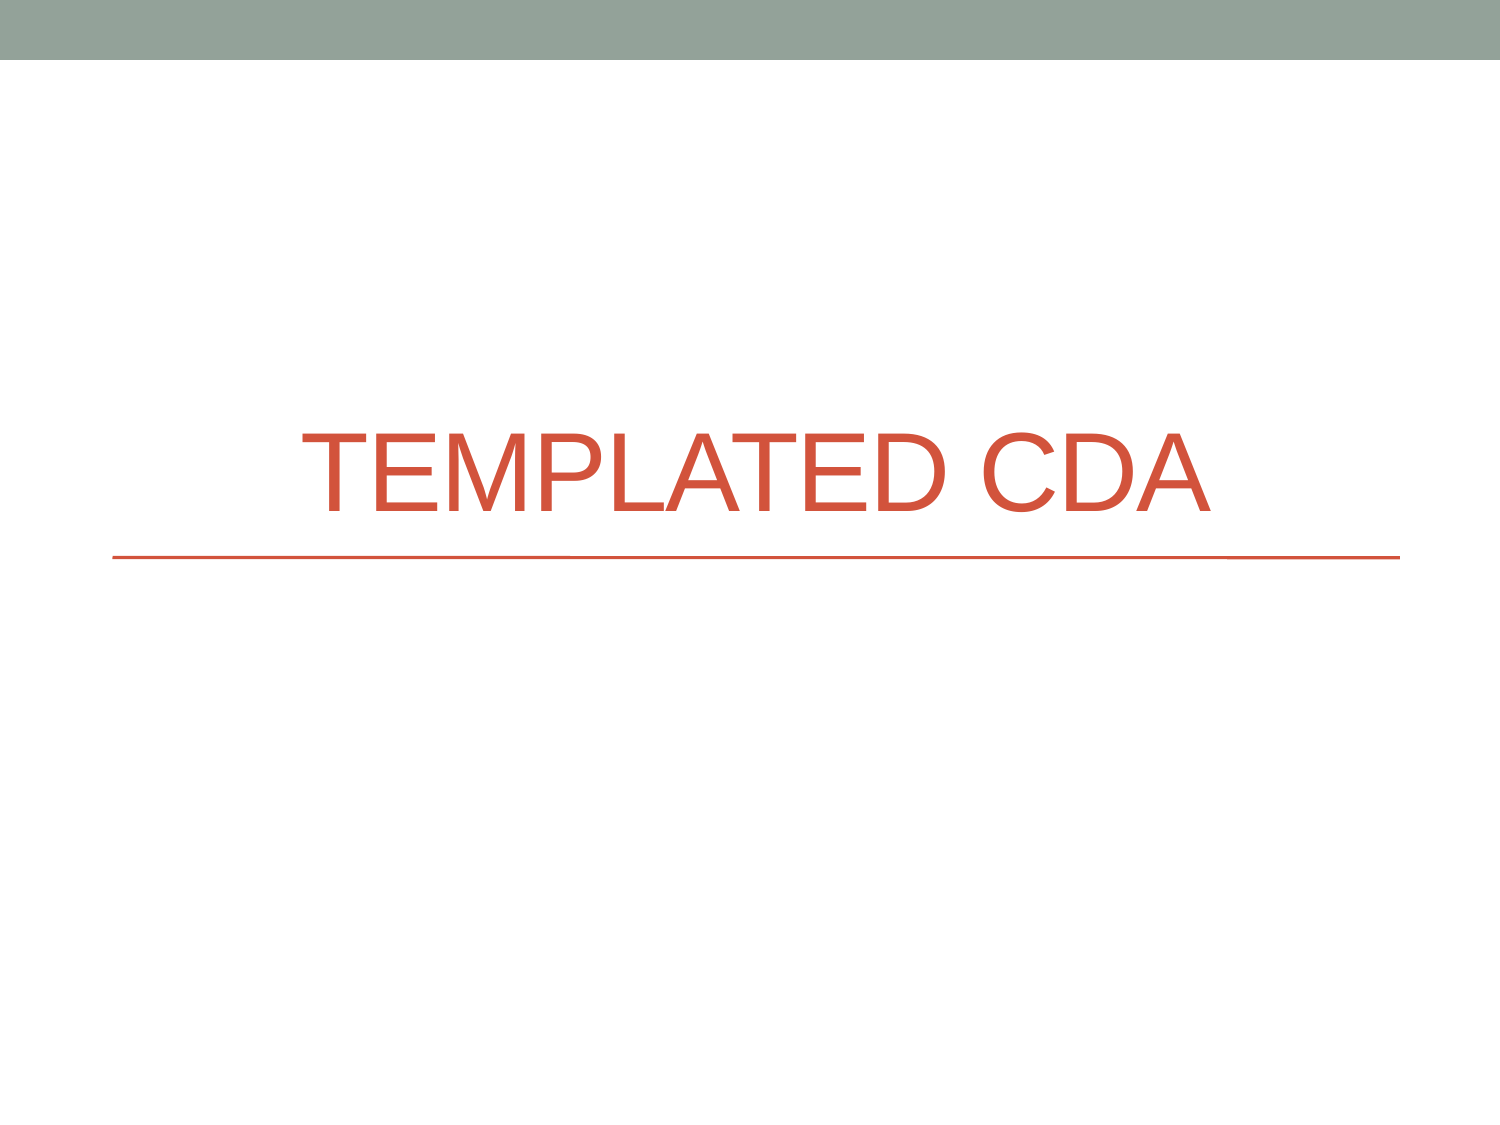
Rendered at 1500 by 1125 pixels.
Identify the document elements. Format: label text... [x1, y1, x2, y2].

title Templated CDA [112, 224, 1400, 542]
